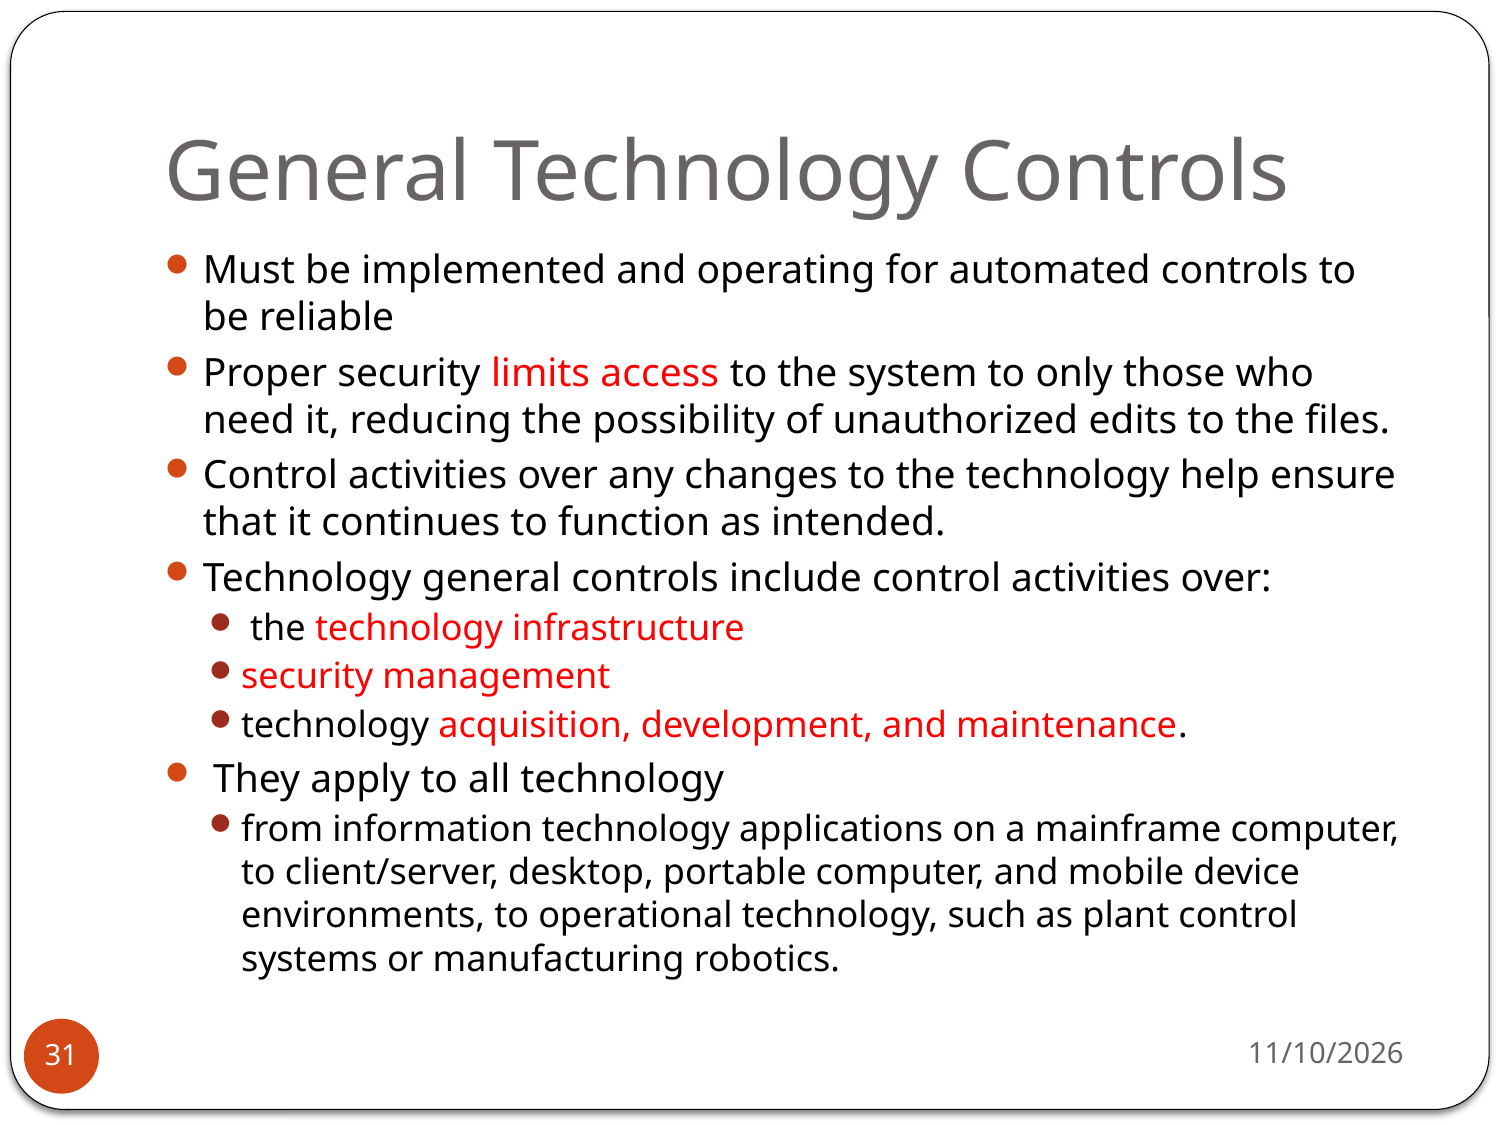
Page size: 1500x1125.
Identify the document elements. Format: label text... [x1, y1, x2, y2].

list Must be implemented and operating for automated controls to be reliable Proper security limits access to the system to only those who need it, reducing the possibility of unauthorized edits to the files. Control activities over any changes to the technology help ensure that it continues to function as intended. Technology general controls include control activities over: the technology infrastructure security management technology acquisition, development, and maintenance. They apply to all technology from information technology applications on a mainframe computer, to client/server, desktop, portable computer, and mobile device environments, to operational technology, such as plant control systems or manufacturing robotics. [150, 237, 1425, 988]
slide_number 31 [23, 1018, 99, 1094]
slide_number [1012, 1015, 1419, 1094]
title General Technology Controls [150, 45, 1425, 233]
